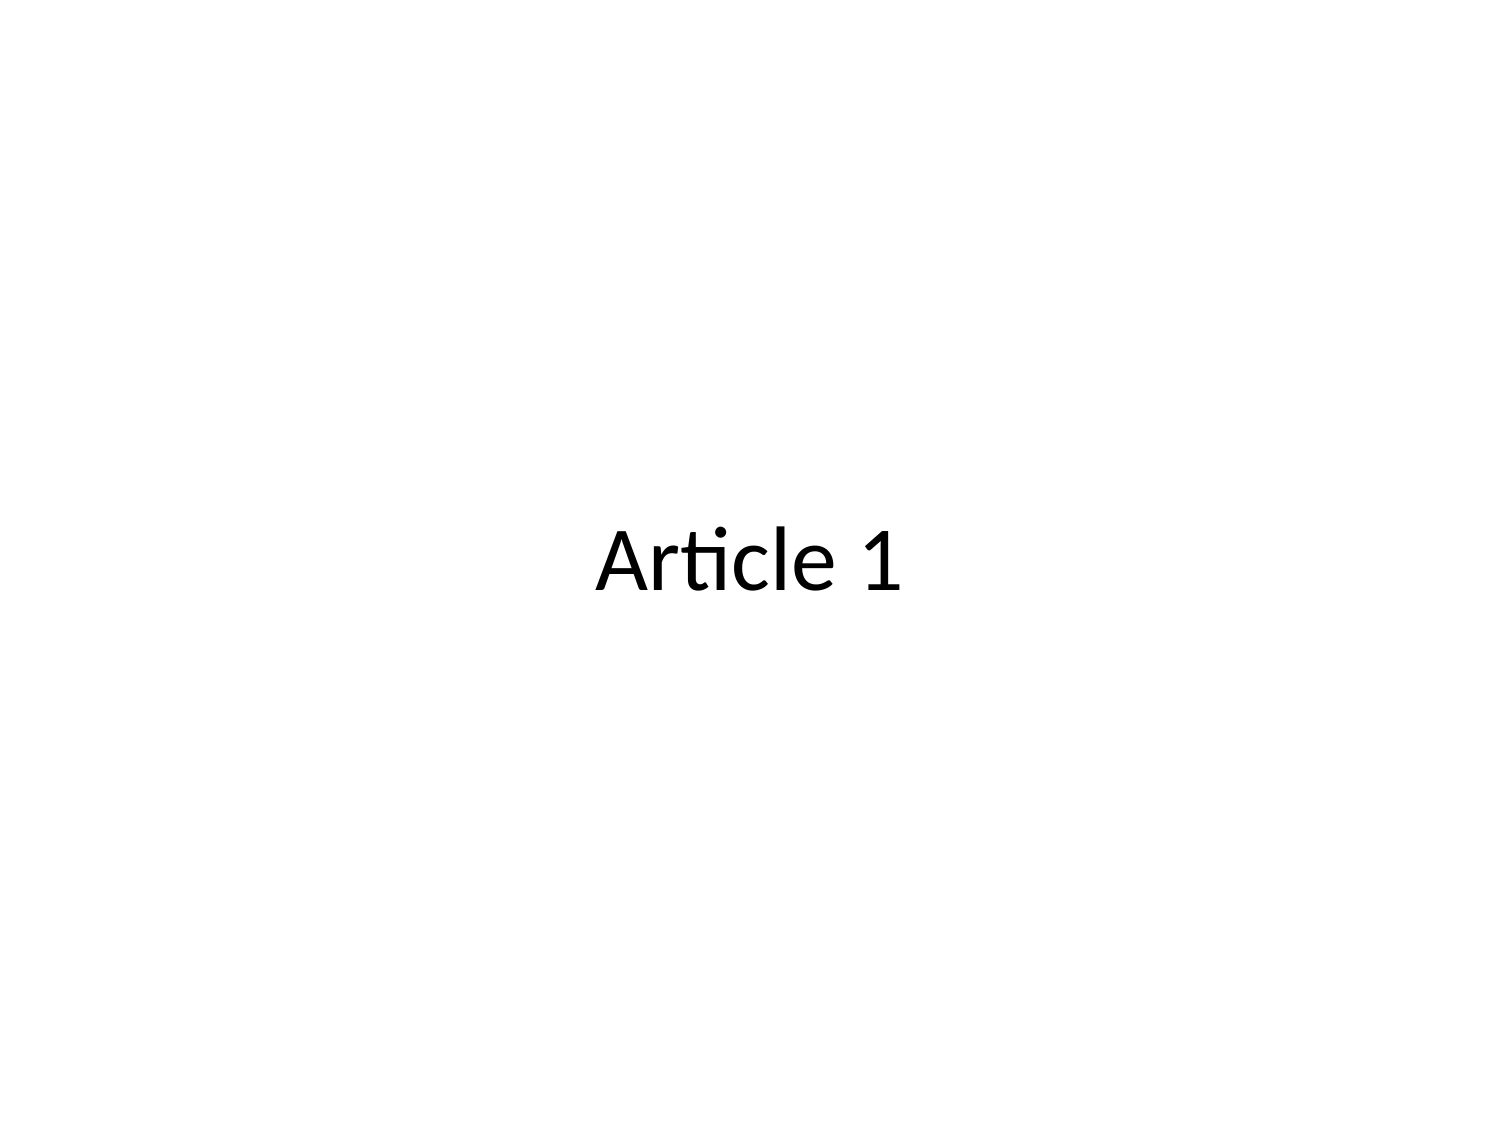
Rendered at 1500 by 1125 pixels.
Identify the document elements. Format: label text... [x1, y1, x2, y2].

title Article 1 [74, 44, 1426, 1063]
